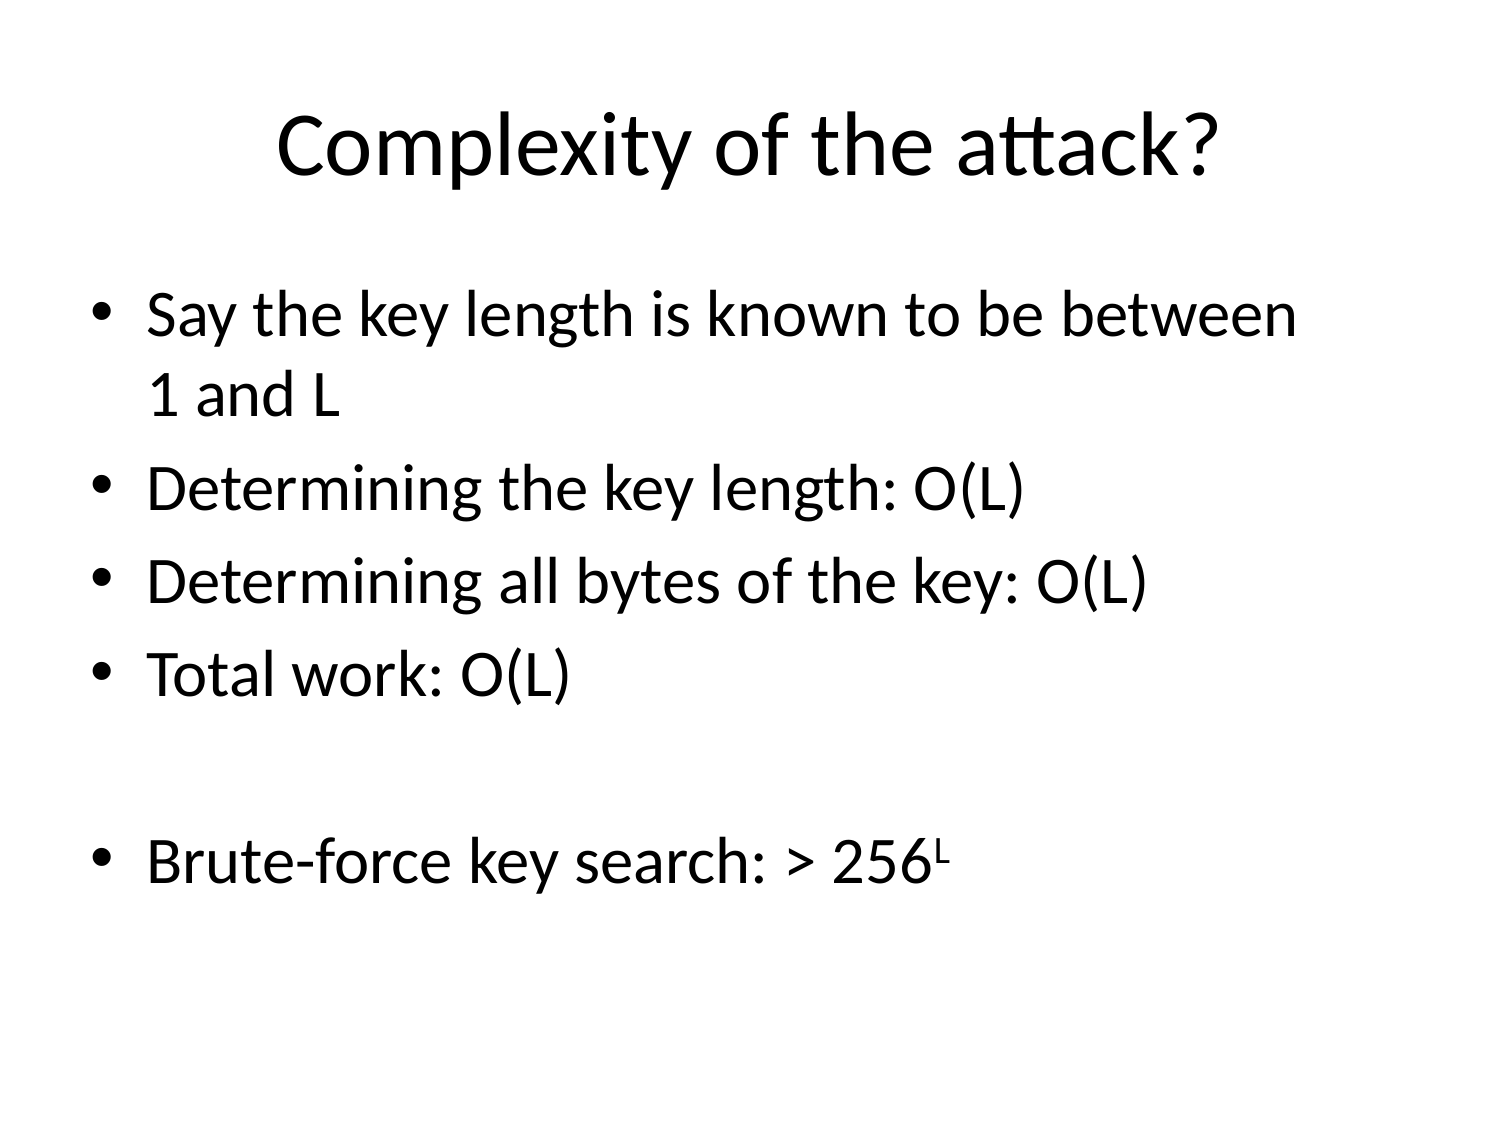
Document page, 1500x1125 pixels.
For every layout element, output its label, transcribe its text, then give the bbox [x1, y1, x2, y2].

title Complexity of the attack? [75, 45, 1425, 233]
list Say the key length is known to be between 1 and L Determining the key length: O(L) Determining all bytes of the key: O(L) Total work: O(L) Brute-force key search: > 256L [75, 262, 1425, 1005]
